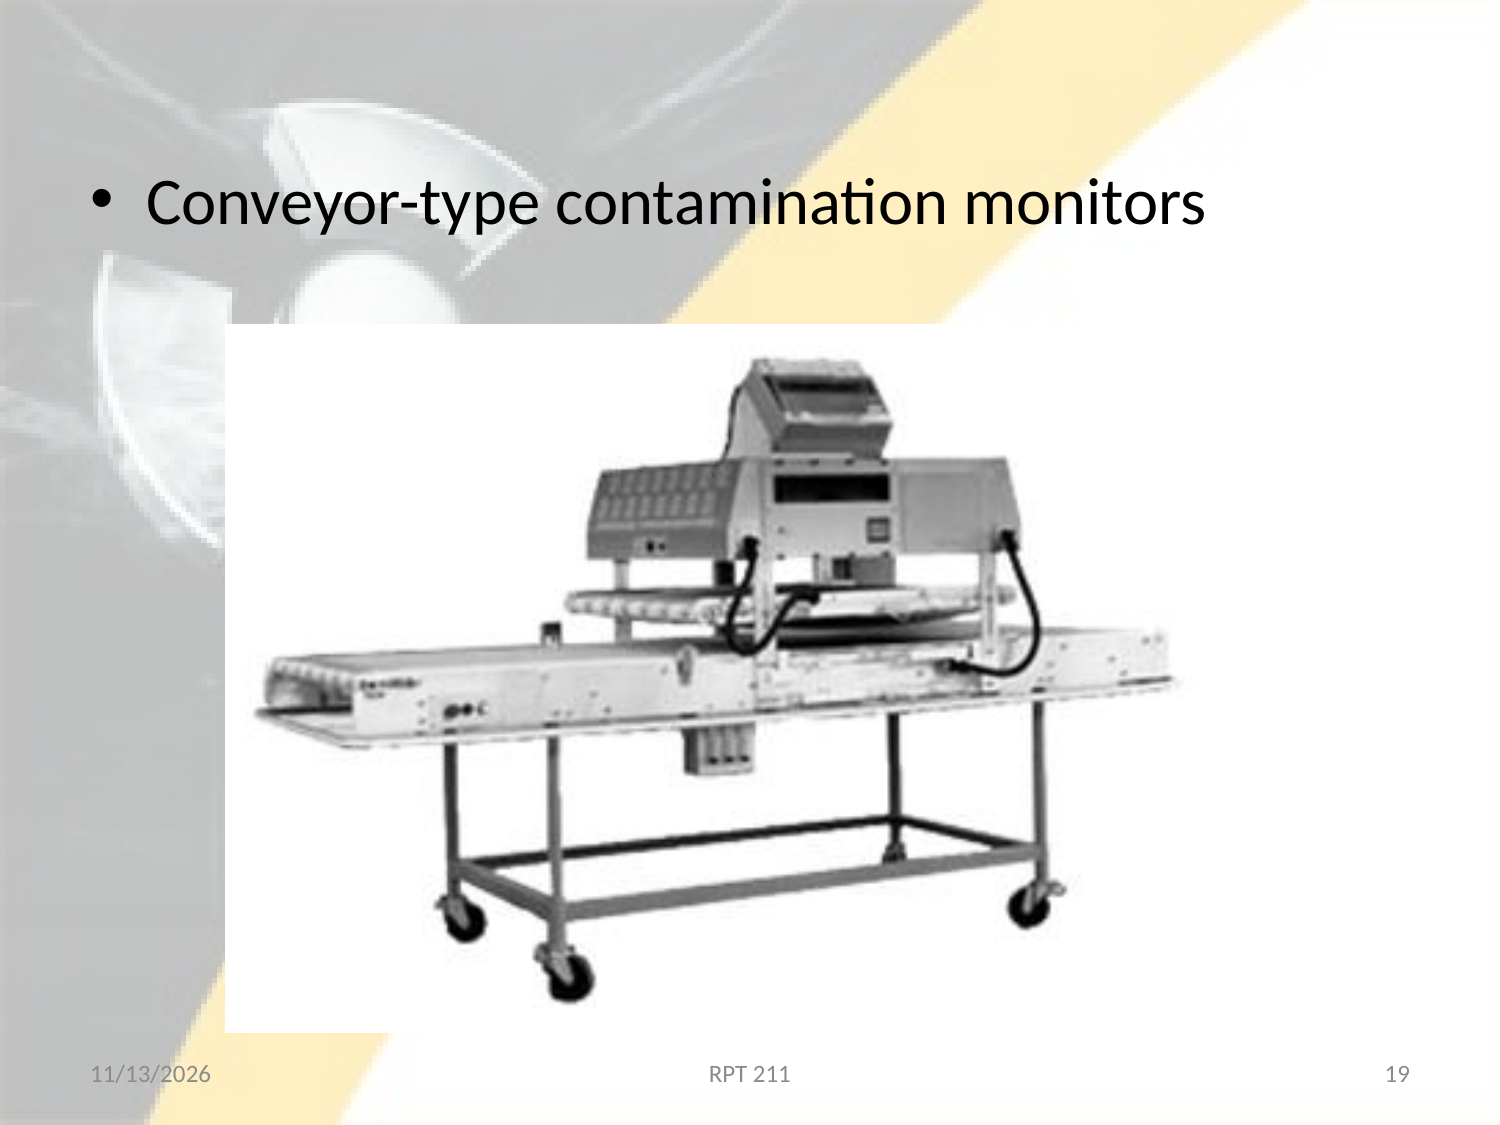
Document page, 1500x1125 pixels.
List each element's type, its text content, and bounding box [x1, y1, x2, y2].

picture [224, 324, 1201, 1034]
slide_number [75, 1042, 425, 1103]
footer RPT 211 [512, 1043, 988, 1103]
slide_number 19 [1074, 1042, 1425, 1103]
list Conveyor-type contamination monitors [75, 149, 1425, 893]
